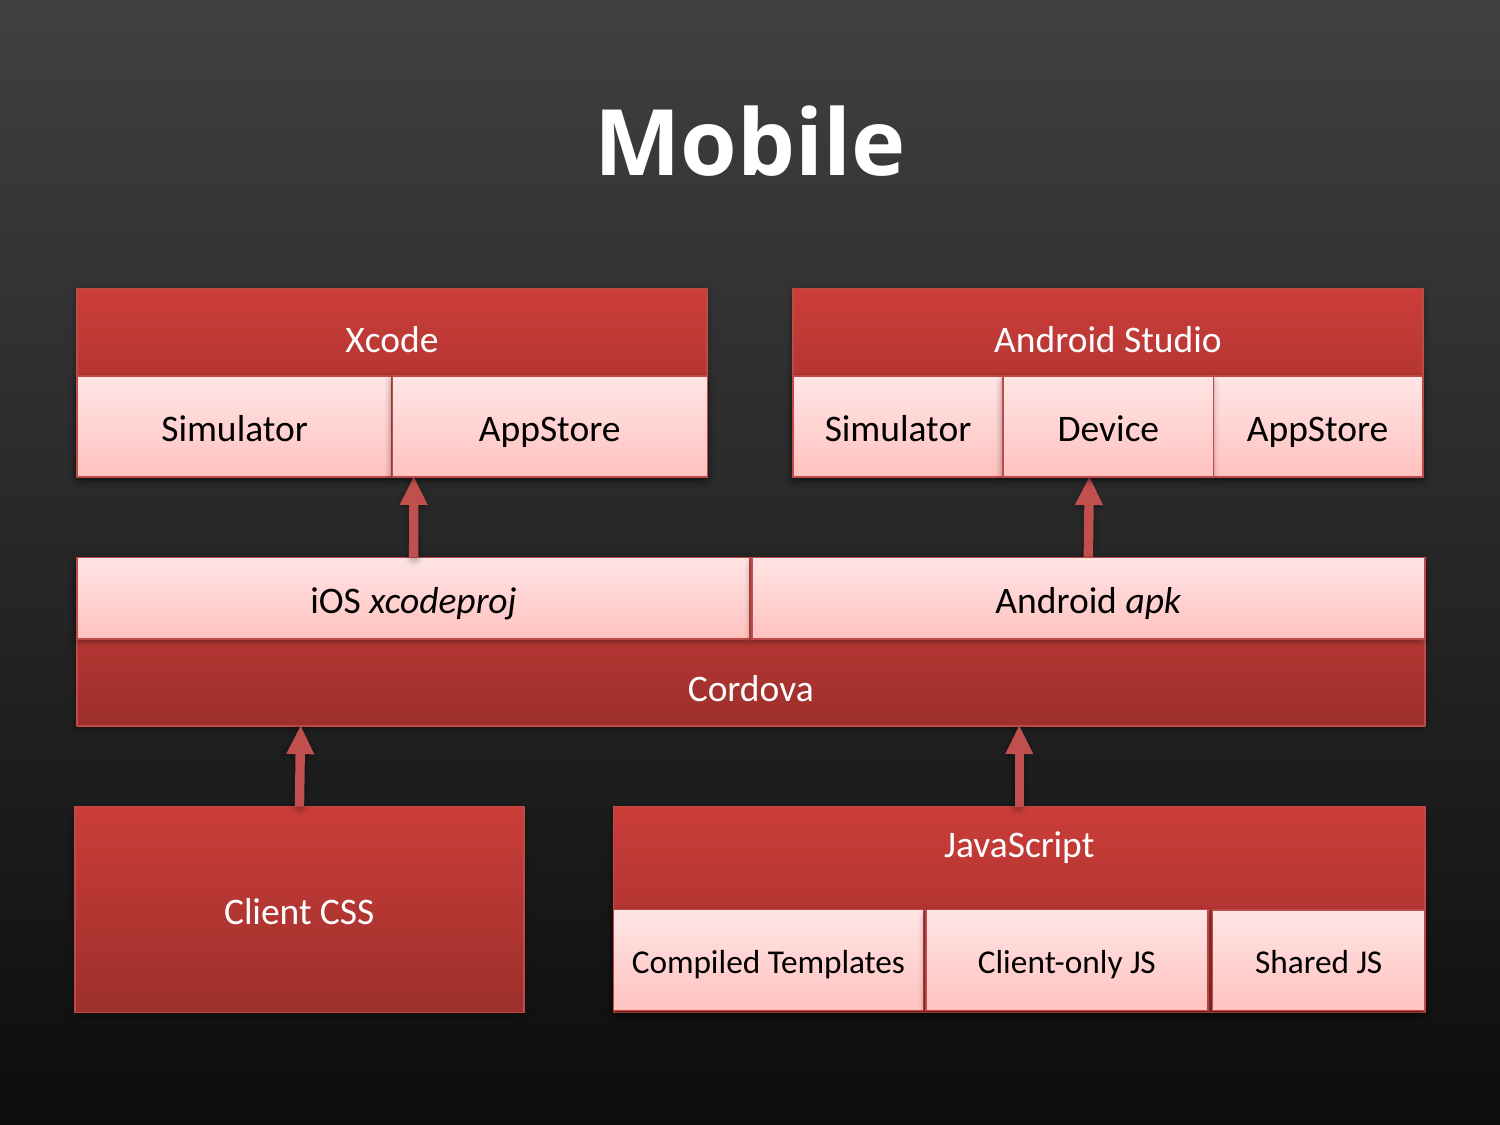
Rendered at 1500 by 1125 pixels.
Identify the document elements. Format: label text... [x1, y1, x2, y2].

text_box Client CSS [74, 806, 525, 1013]
text_box Compiled Templates [613, 909, 923, 1011]
title Mobile [75, 45, 1425, 233]
text_box Android Studio [792, 288, 1424, 374]
text_box JavaScript [613, 806, 1426, 909]
text_box Simulator [792, 375, 1000, 478]
text_box AppStore [392, 375, 708, 478]
text_box Simulator [76, 375, 389, 478]
text_box Android apk [751, 557, 1426, 640]
text_box Shared JS [1212, 909, 1426, 1011]
text_box Cordova [76, 645, 1426, 727]
text_box Xcode [76, 288, 708, 374]
text_box Client-only JS [925, 909, 1209, 1011]
text_box AppStore [1215, 375, 1424, 478]
text_box Device [1002, 375, 1214, 478]
text_box iOS xcodeproj [76, 557, 749, 640]
